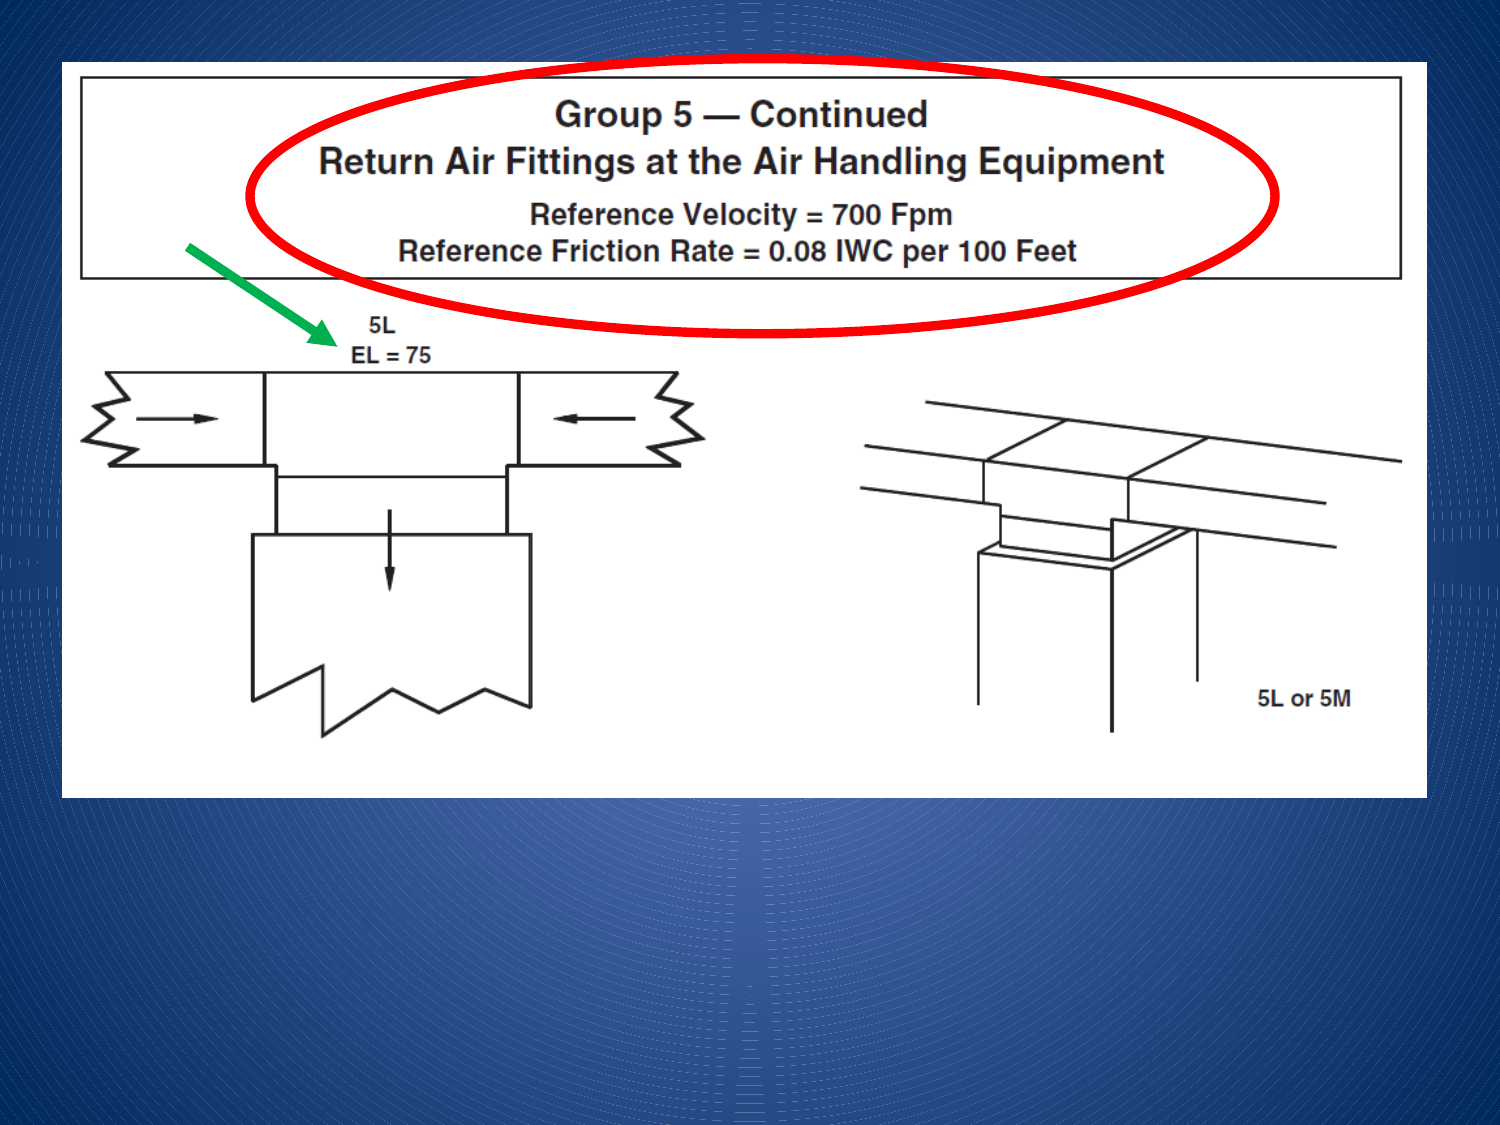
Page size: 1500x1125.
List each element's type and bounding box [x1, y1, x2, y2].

text_box [648, 56, 877, 60]
picture [62, 62, 1428, 798]
text_box [187, 246, 338, 347]
